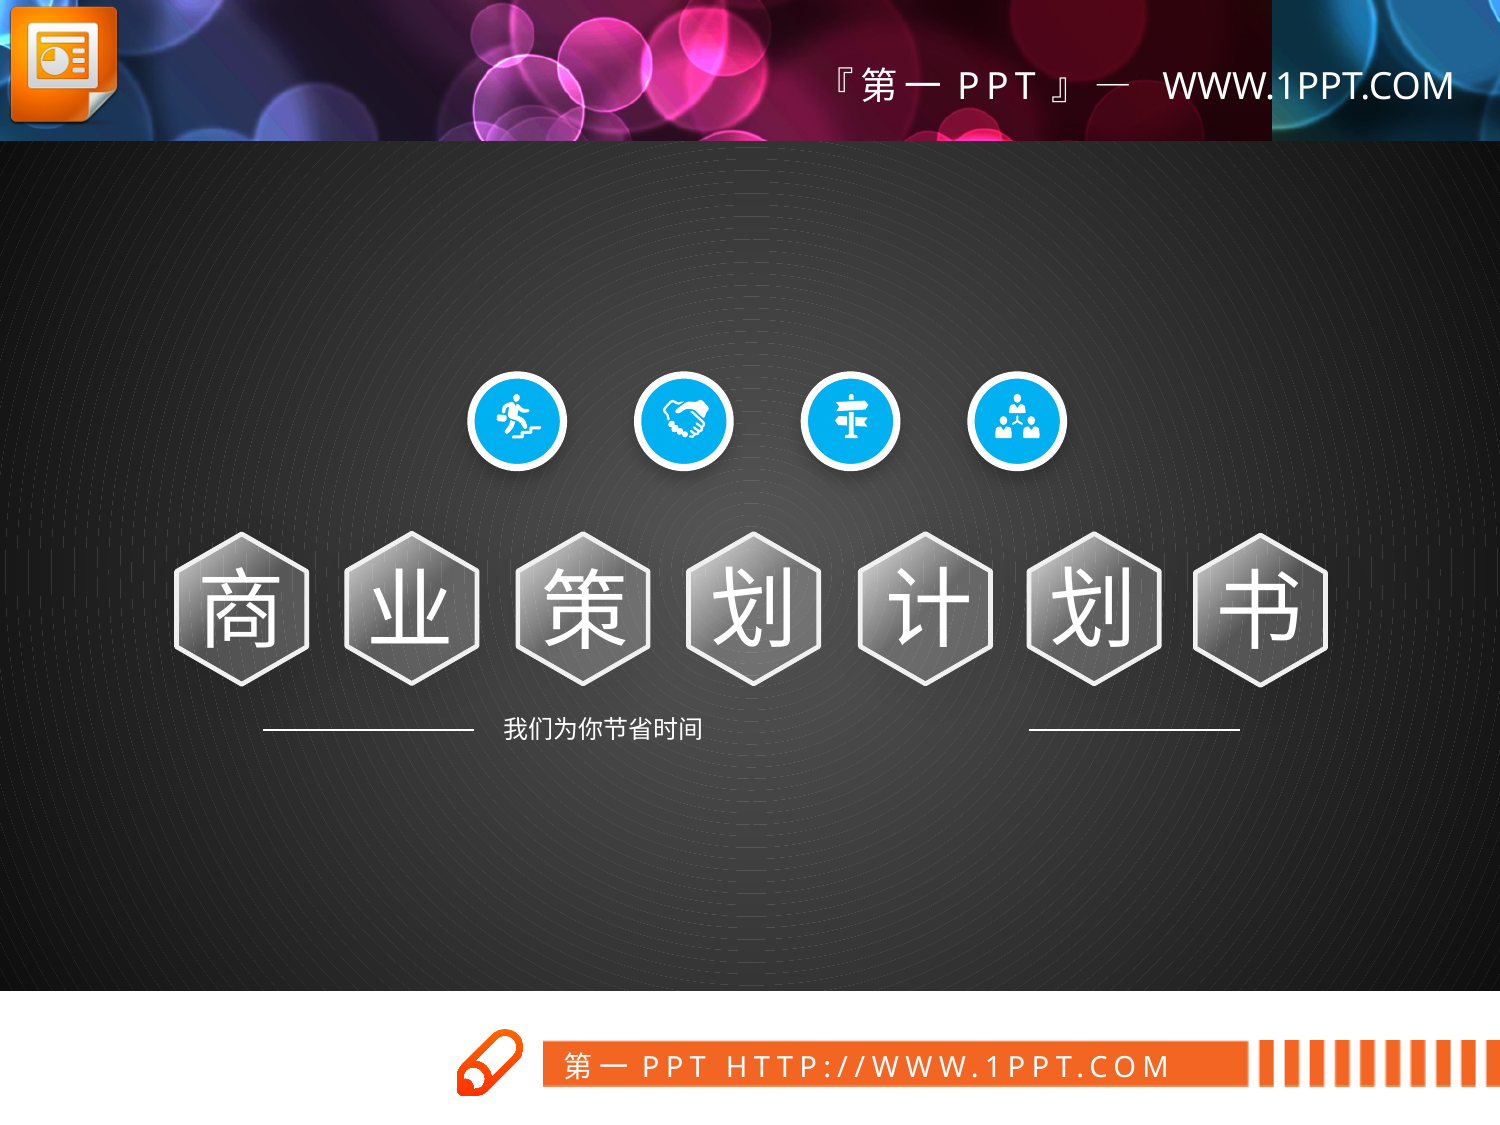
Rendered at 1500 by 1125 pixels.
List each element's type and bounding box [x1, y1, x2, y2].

picture [543, 1040, 1500, 1087]
text_box [470, 374, 564, 468]
text_box [176, 533, 1326, 686]
text_box [970, 374, 1064, 468]
text_box [262, 705, 1241, 752]
text_box [637, 374, 731, 468]
picture [0, 0, 1500, 141]
text_box [804, 374, 898, 468]
